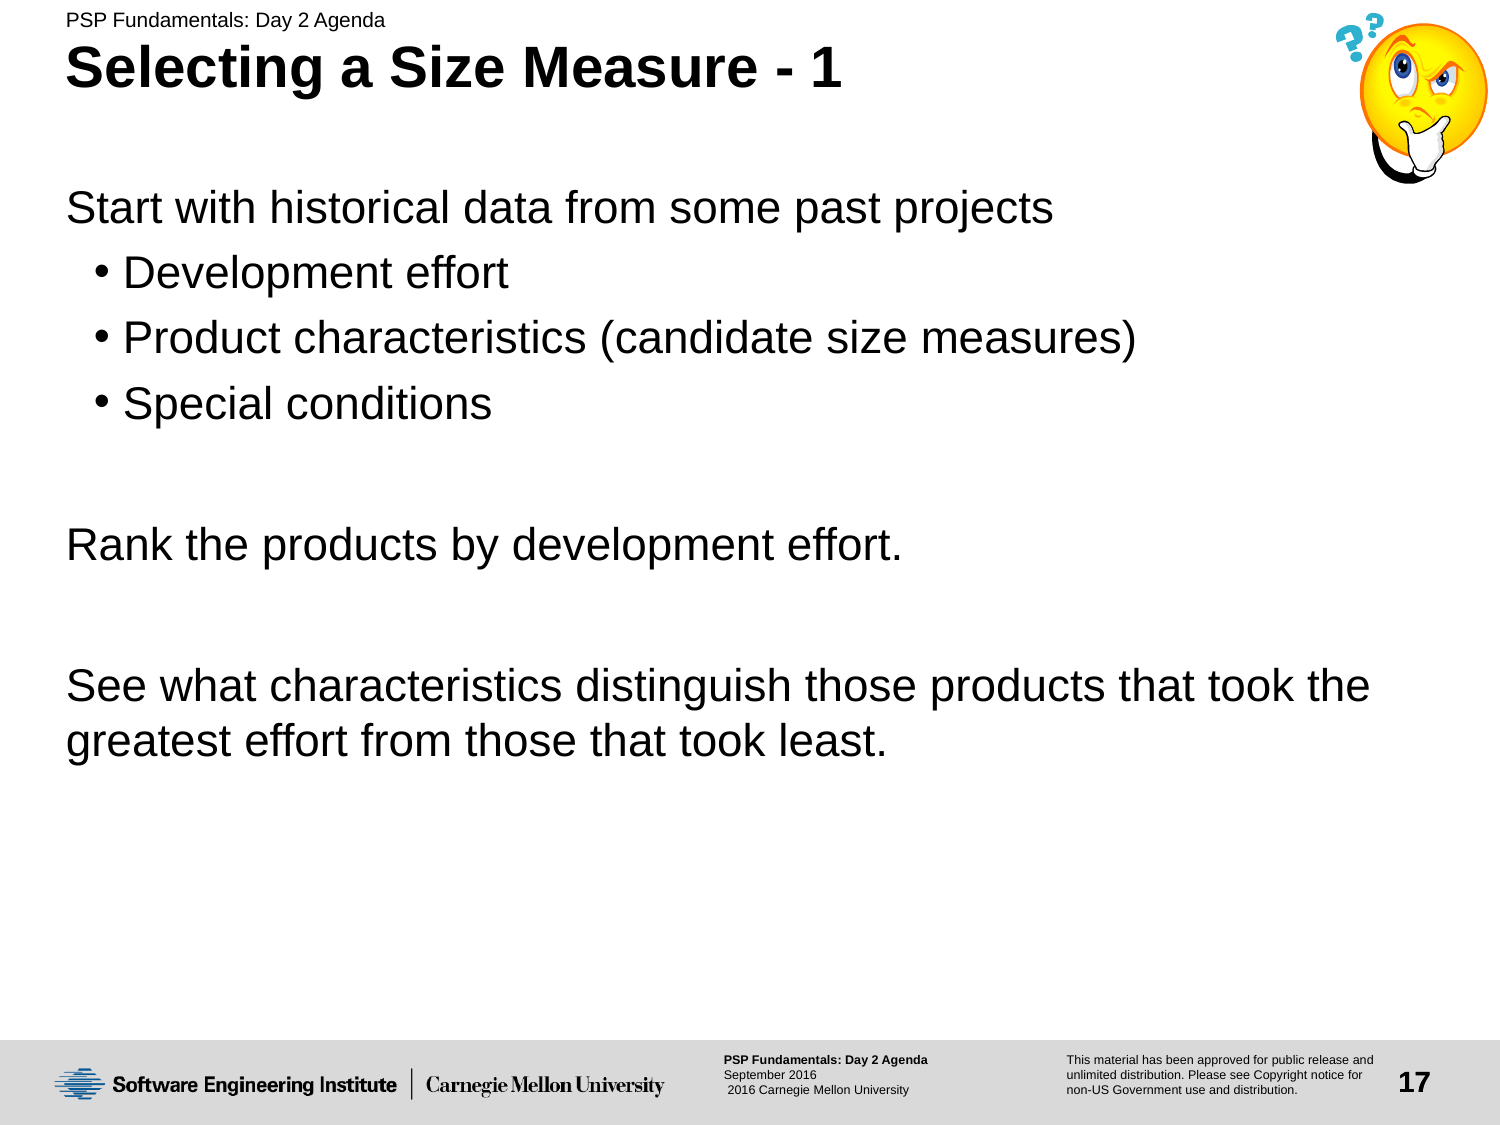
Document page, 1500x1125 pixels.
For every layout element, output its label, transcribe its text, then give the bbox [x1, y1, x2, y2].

picture [1335, 12, 1489, 185]
picture [46, 1061, 673, 1104]
list Start with historical data from some past projects Development effort Product characteristics (candidate size measures) Special conditions Rank the products by development effort. See what characteristics distinguish those products that took the greatest effort from those that took least. [65, 177, 1431, 1000]
title Selecting a Size Measure - 1 [65, 37, 1335, 148]
